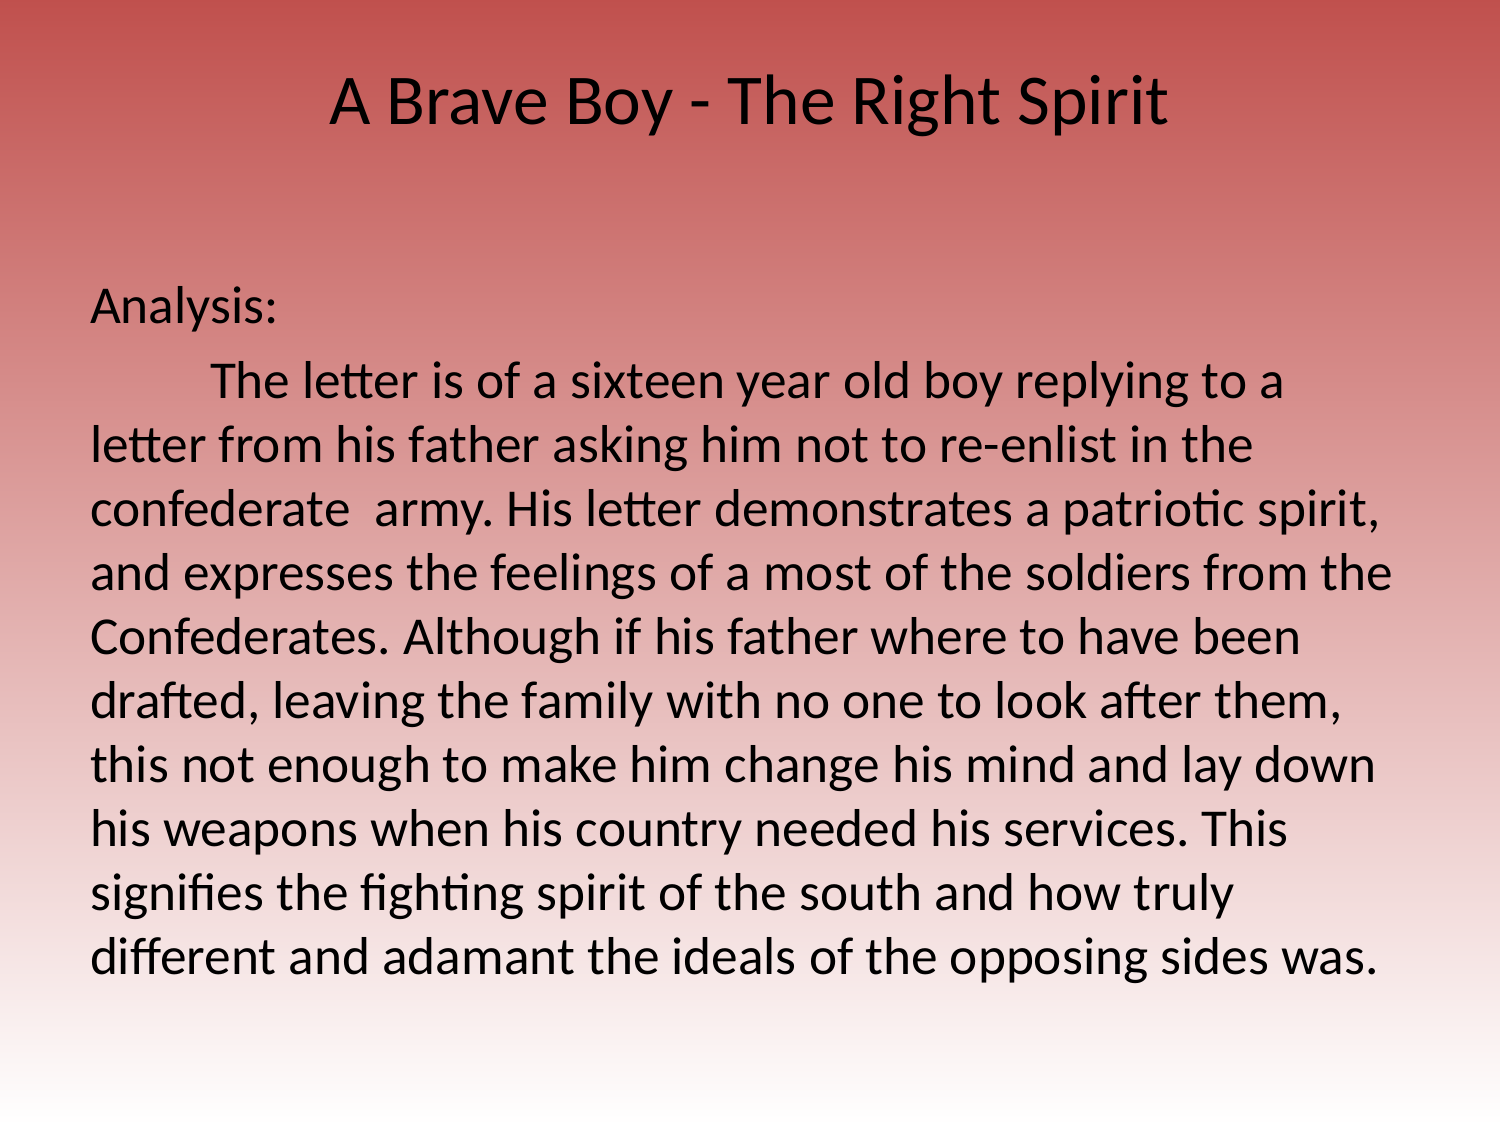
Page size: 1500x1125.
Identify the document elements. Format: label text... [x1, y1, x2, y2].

title A Brave Boy - The Right Spirit [75, 45, 1425, 233]
list Analysis: The letter is of a sixteen year old boy replying to a letter from his father asking him not to re-enlist in the confederate army. His letter demonstrates a patriotic spirit, and expresses the feelings of a most of the soldiers from the Confederates. Although if his father where to have been drafted, leaving the family with no one to look after them, this not enough to make him change his mind and lay down his weapons when his country needed his services. This signifies the fighting spirit of the south and how truly different and adamant the ideals of the opposing sides was. [75, 262, 1425, 1005]
